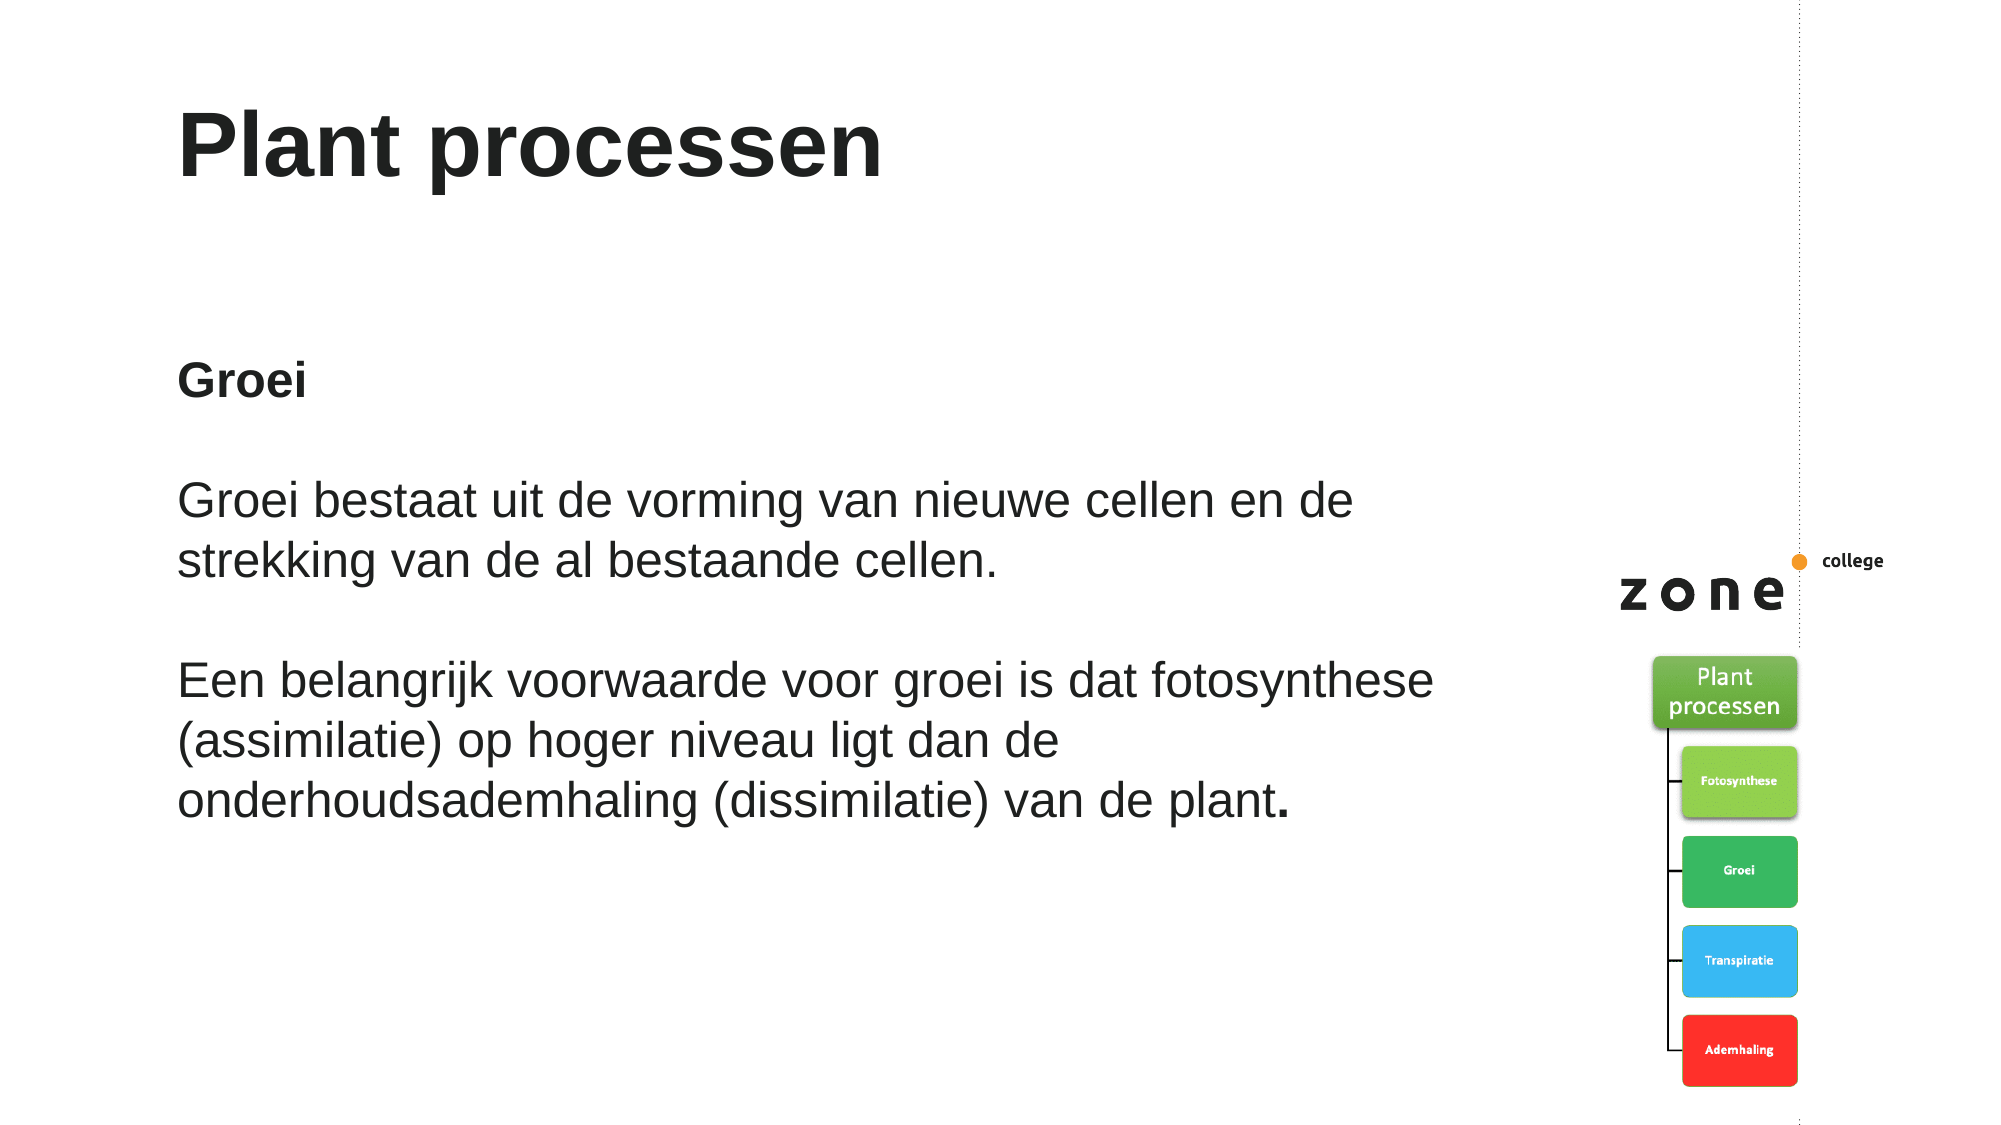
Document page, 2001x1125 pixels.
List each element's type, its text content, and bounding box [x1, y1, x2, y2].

title Plant processen [177, 97, 1471, 261]
picture [1596, 0, 2001, 1125]
list Groei Groei bestaat uit de vorming van nieuwe cellen en de strekking van de al bestaande cellen. Een belangrijk voorwaarde voor groei is dat fotosynthese (assimilatie) op hoger niveau ligt dan de onderhoudsademhaling (dissimilatie) van de plant. [177, 347, 1471, 1125]
